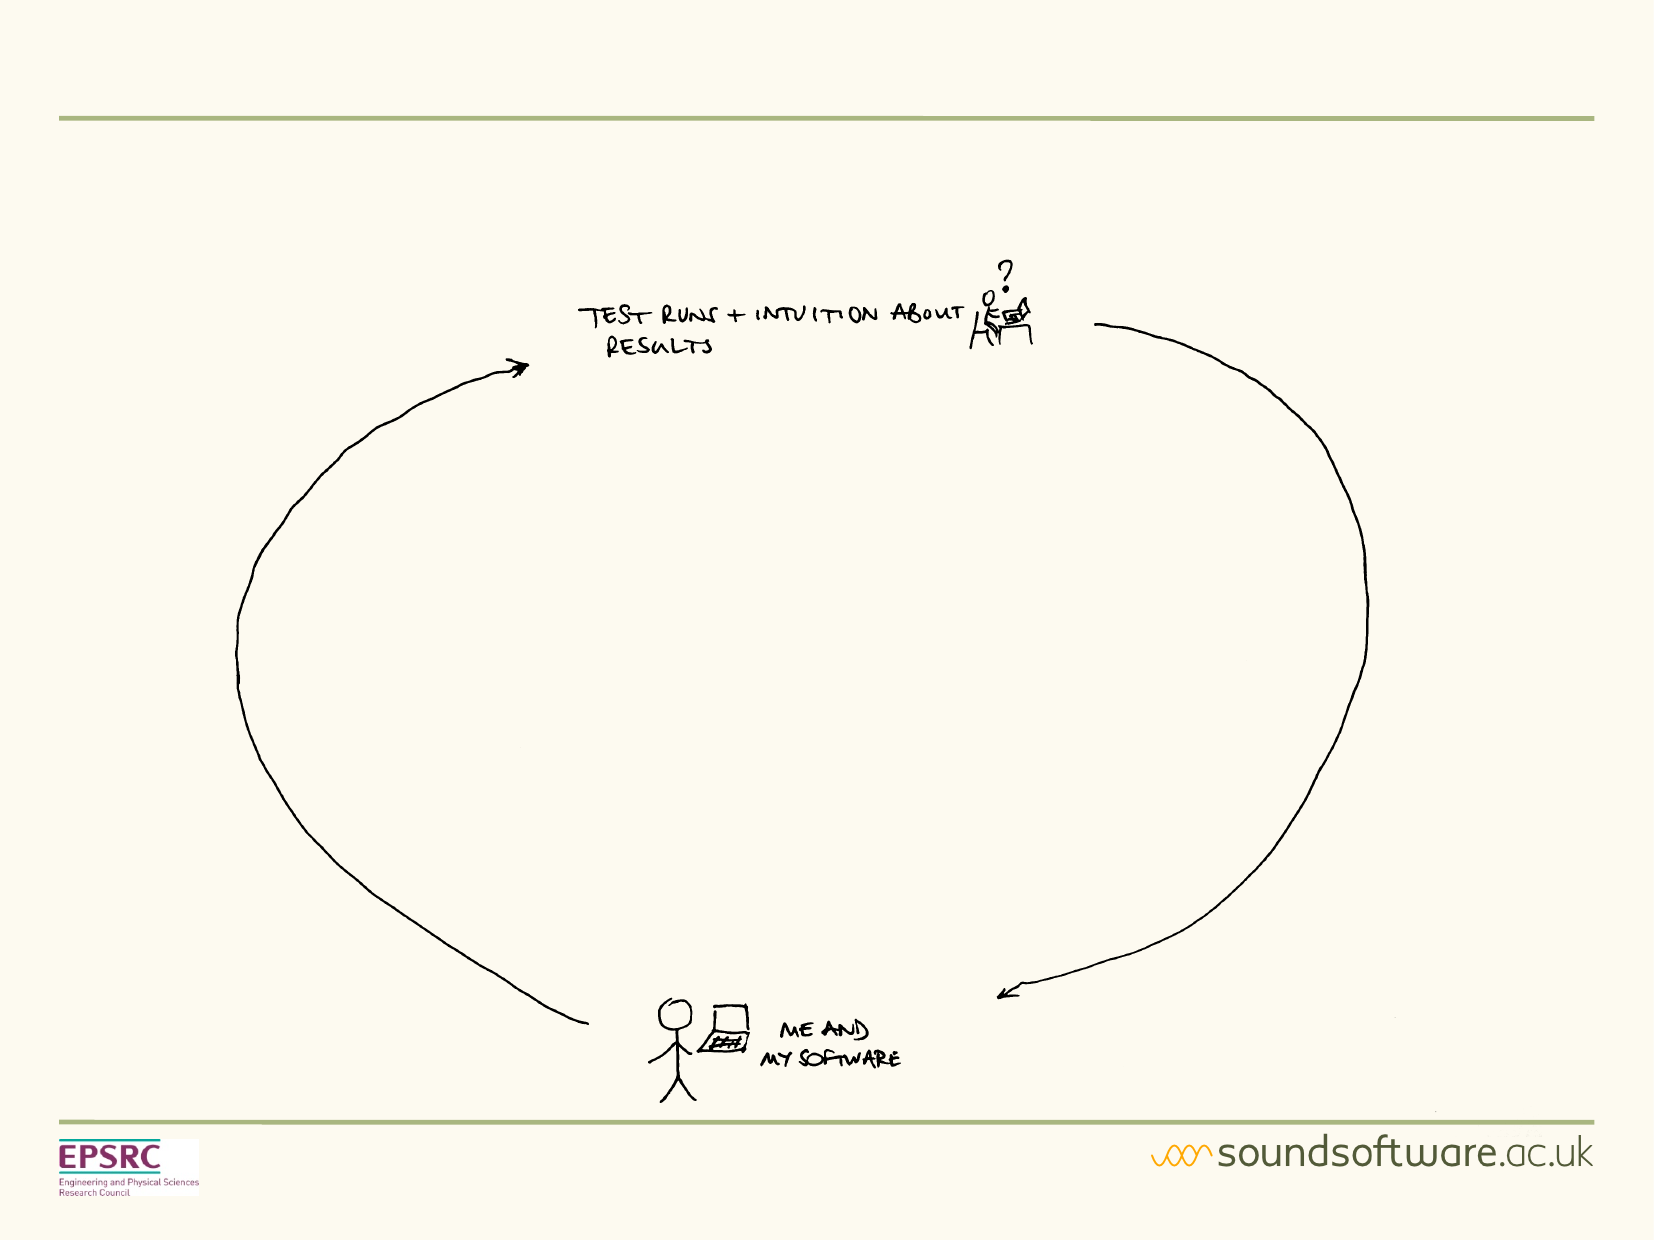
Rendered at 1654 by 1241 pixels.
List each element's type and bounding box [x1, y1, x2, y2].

picture [109, 118, 1593, 1167]
picture [59, 1139, 199, 1196]
